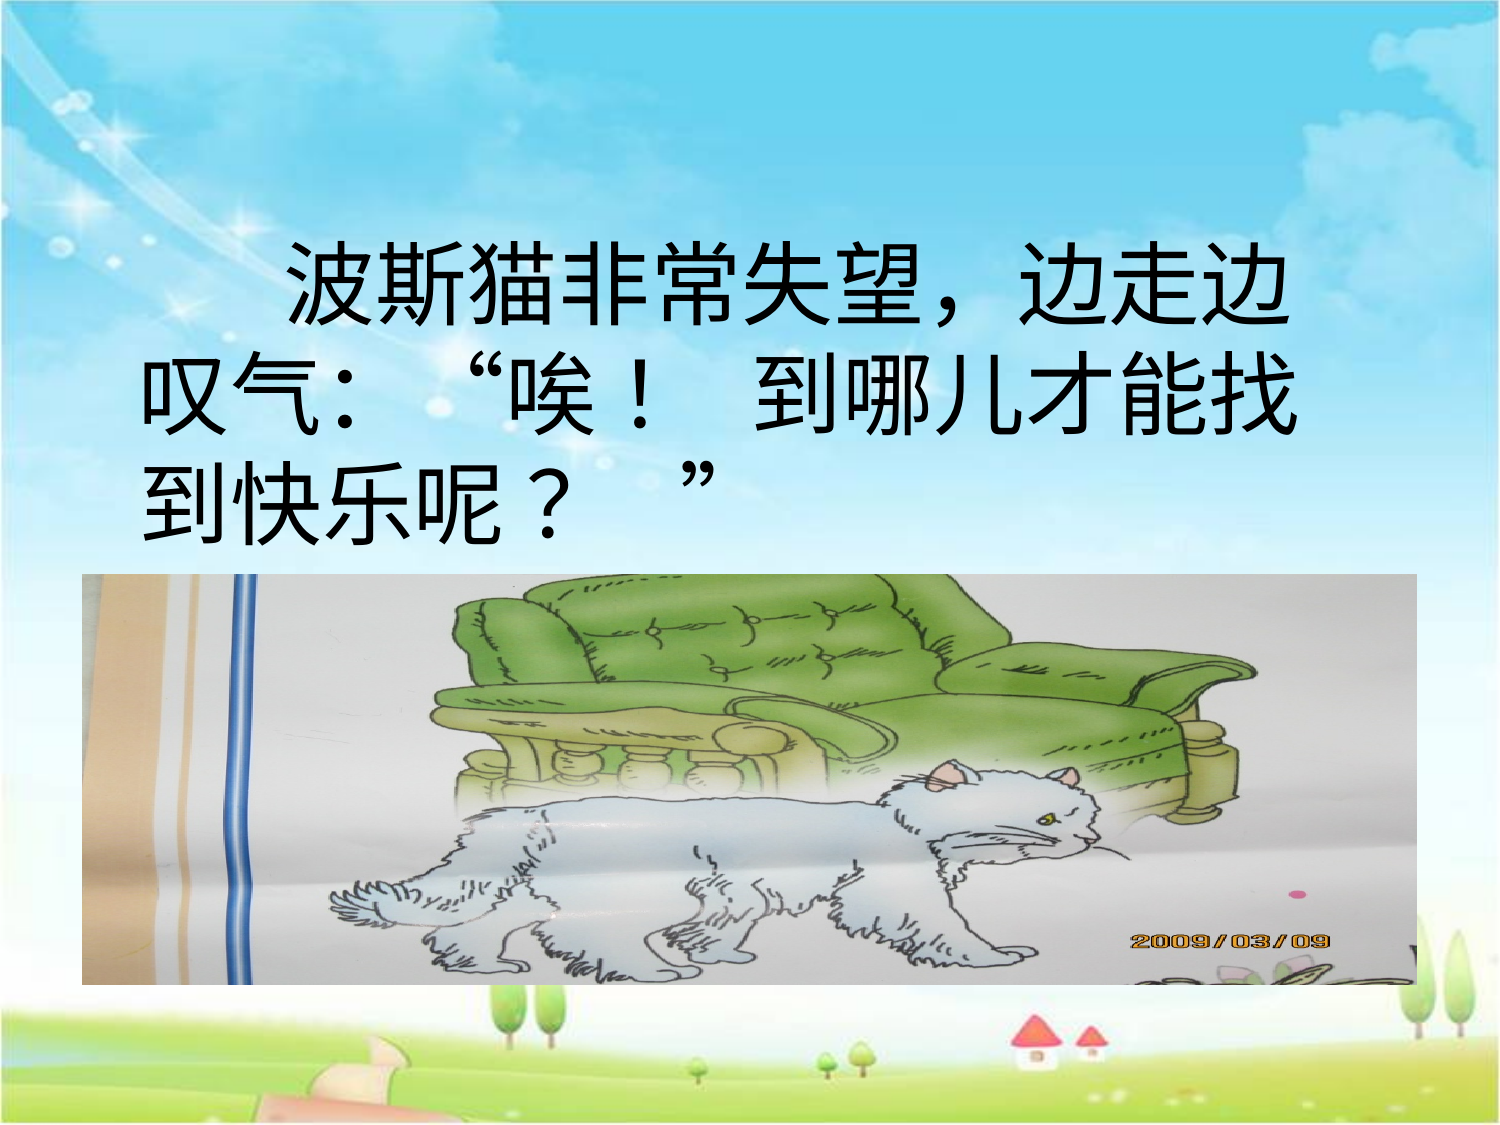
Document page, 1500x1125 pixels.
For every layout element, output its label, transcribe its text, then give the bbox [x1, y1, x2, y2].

picture [0, 0, 1500, 1125]
text_box 波斯猫非常失望，边走边叹气：“唉 ！ 到哪儿才能找到快乐呢 ？ ” [123, 0, 1376, 565]
